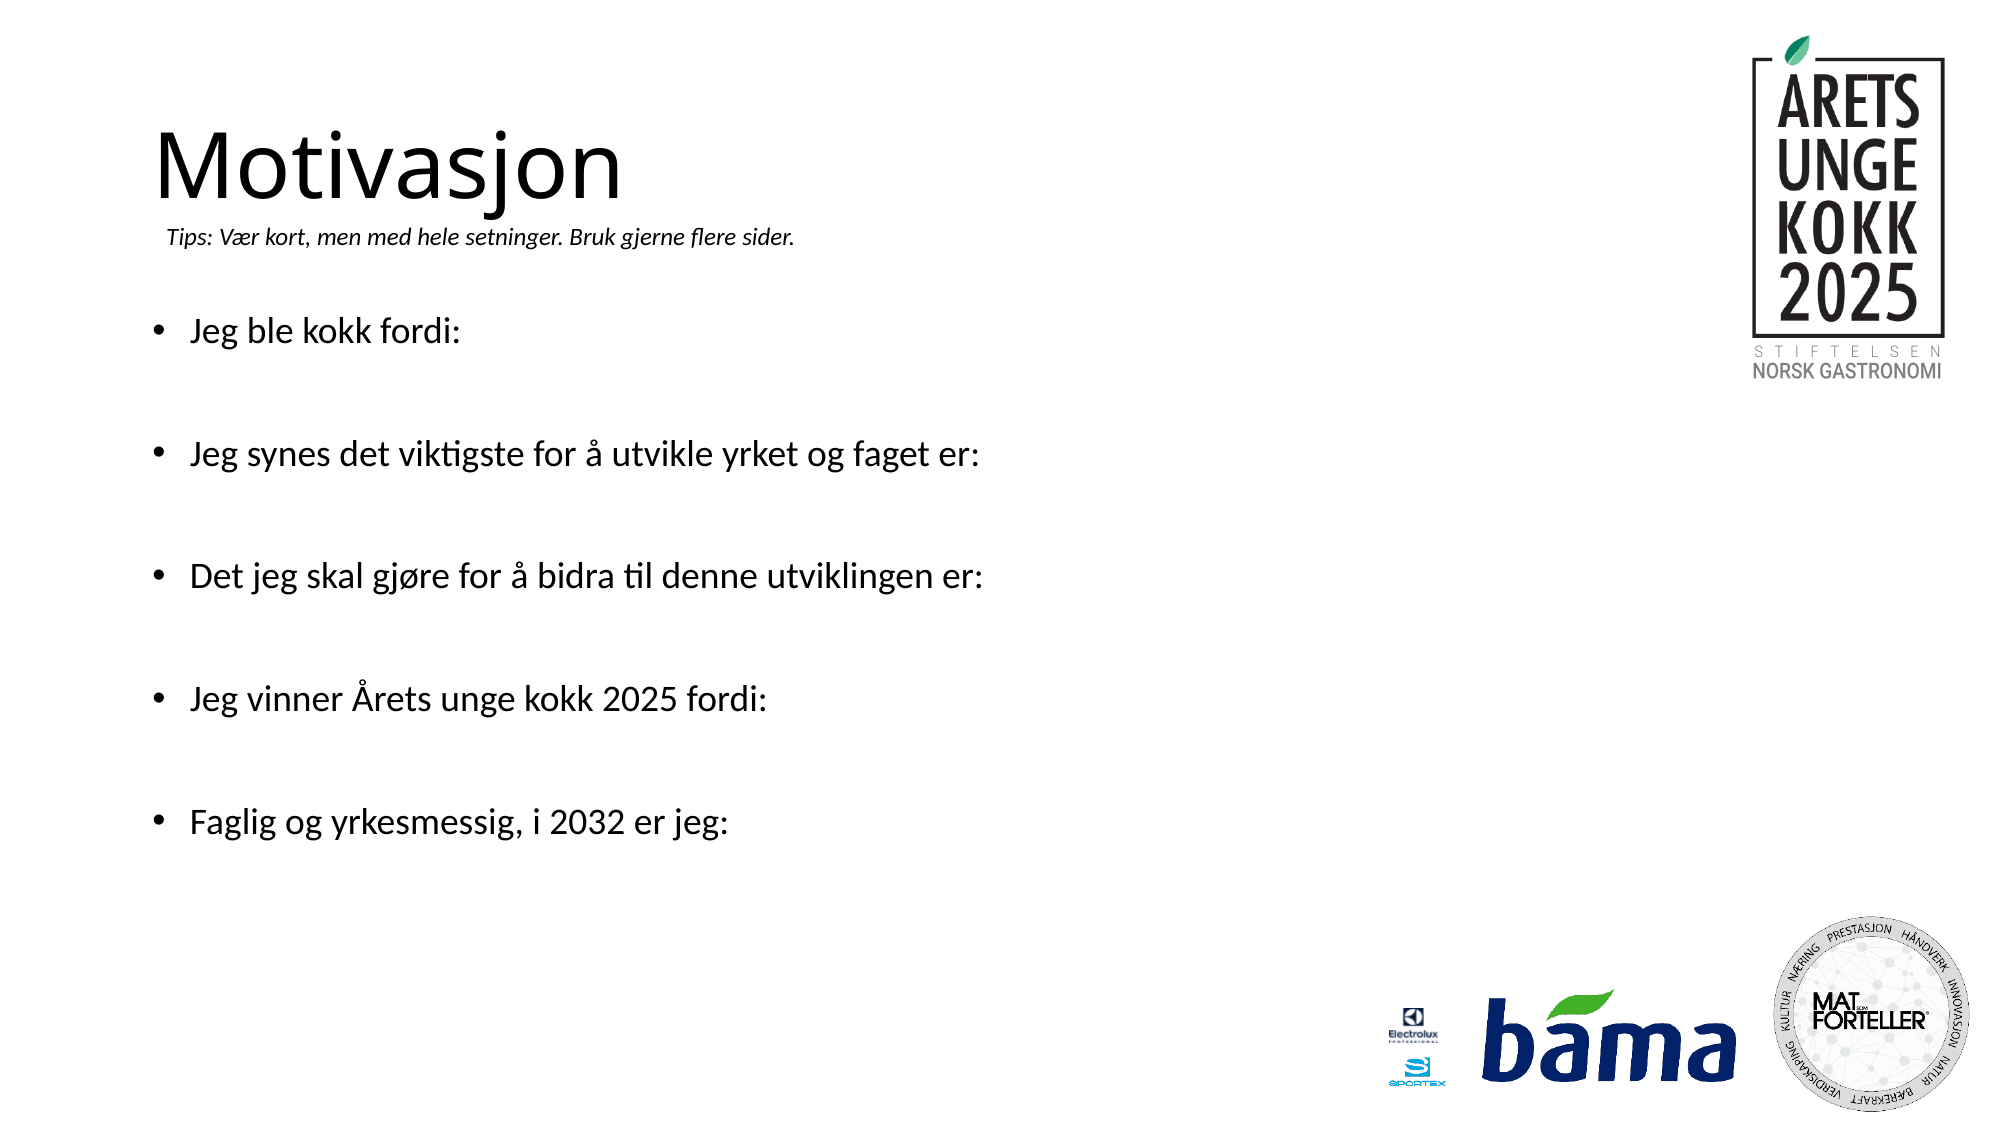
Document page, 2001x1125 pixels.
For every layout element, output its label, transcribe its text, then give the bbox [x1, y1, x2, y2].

list Jeg ble kokk fordi: Jeg synes det viktigste for å utvikle yrket og faget er: Det jeg skal gjøre for å bidra til denne utviklingen er: Jeg vinner Årets unge kokk 2025 fordi: Faglig og yrkesmessig, i 2032 er jeg: [137, 303, 1863, 971]
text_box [1735, 22, 1959, 393]
title Motivasjon [137, 59, 1735, 278]
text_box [1386, 988, 1736, 1089]
text_box Tips: Vær kort, men med hele setninger. Bruk gjerne flere sider. [151, 213, 863, 259]
picture [1759, 897, 1983, 1125]
